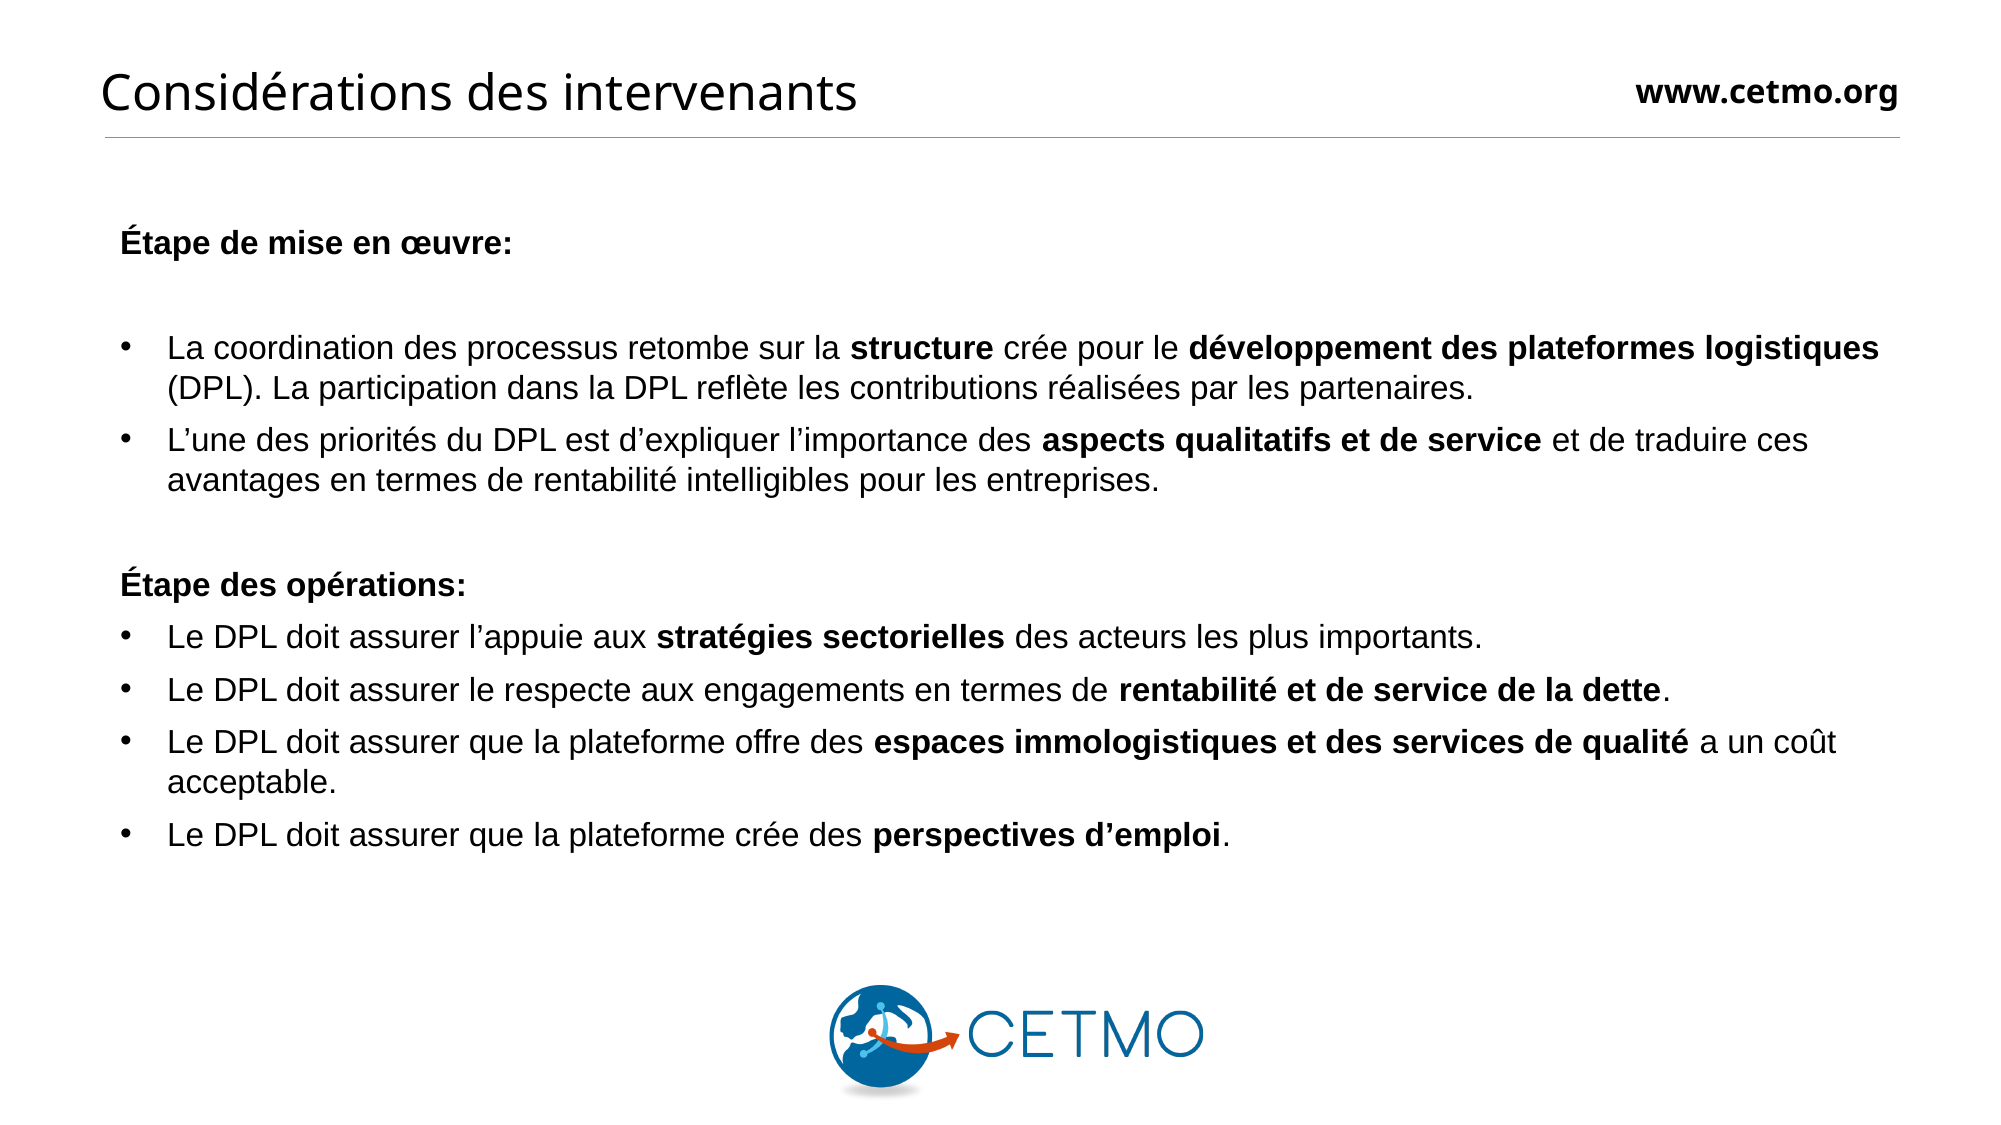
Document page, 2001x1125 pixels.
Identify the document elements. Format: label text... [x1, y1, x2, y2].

text_box www.cetmo.org [1594, 0, 1915, 119]
text_box Étape de mise en œuvre: La coordination des processus retombe sur la structure crée pour le développement des plateformes logistiques (DPL). La participation dans la DPL reflète les contributions réalisées par les partenaires. L’une des priorités du DPL est d’expliquer l’importance des aspects qualitatifs et de service et de traduire ces avantages en termes de rentabilité intelligibles pour les entreprises. Étape des opérations: Le DPL doit assurer l’appuie aux stratégies sectorielles des acteurs les plus importants. Le DPL doit assurer le respecte aux engagements en termes de rentabilité et de service de la dette. Le DPL doit assurer que la plateforme offre des espaces immologistiques et des services de qualité a un coût acceptable. Le DPL doit assurer que la plateforme crée des perspectives d’emploi. [105, 213, 1960, 965]
picture [814, 968, 1220, 1110]
title Considérations des intervenants [85, 0, 1557, 129]
